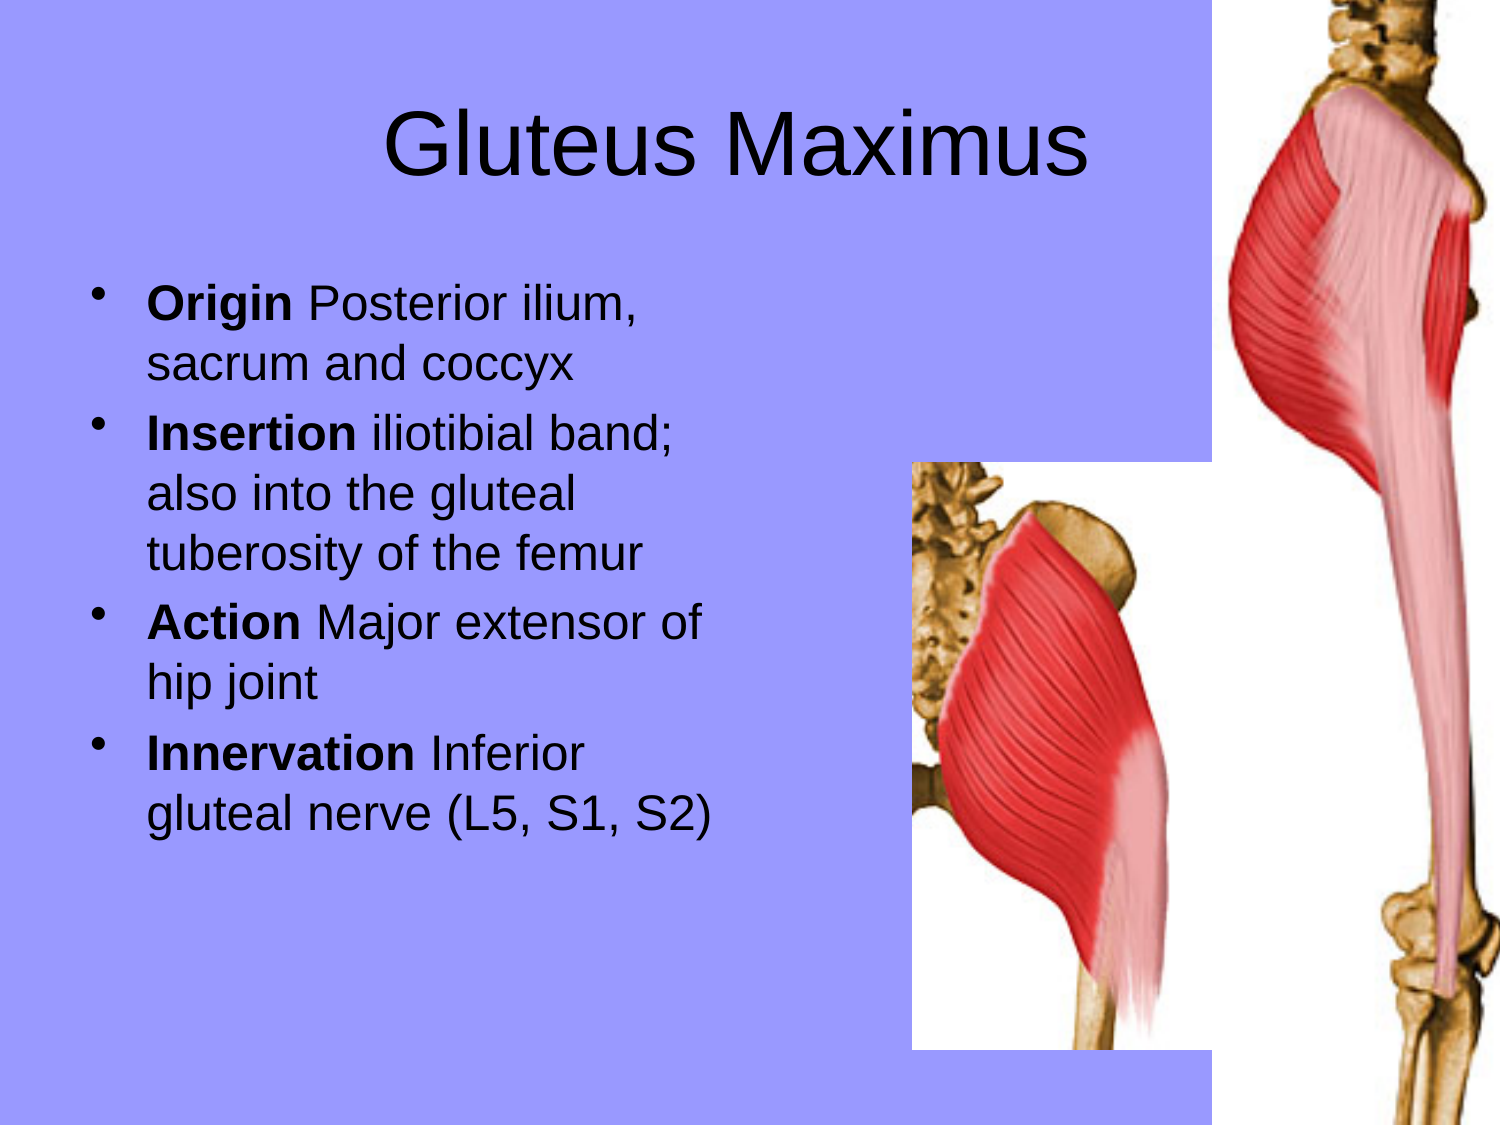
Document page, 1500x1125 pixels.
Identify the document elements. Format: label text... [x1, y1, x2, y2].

title Gluteus Maximus [75, 45, 1207, 233]
list Origin Posterior ilium, sacrum and coccyx Insertion iliotibial band; also into the gluteal tuberosity of the femur Action Major extensor of hip joint Innervation Inferior gluteal nerve (L5, S1, S2) [75, 262, 738, 1005]
picture [912, 0, 1500, 1125]
